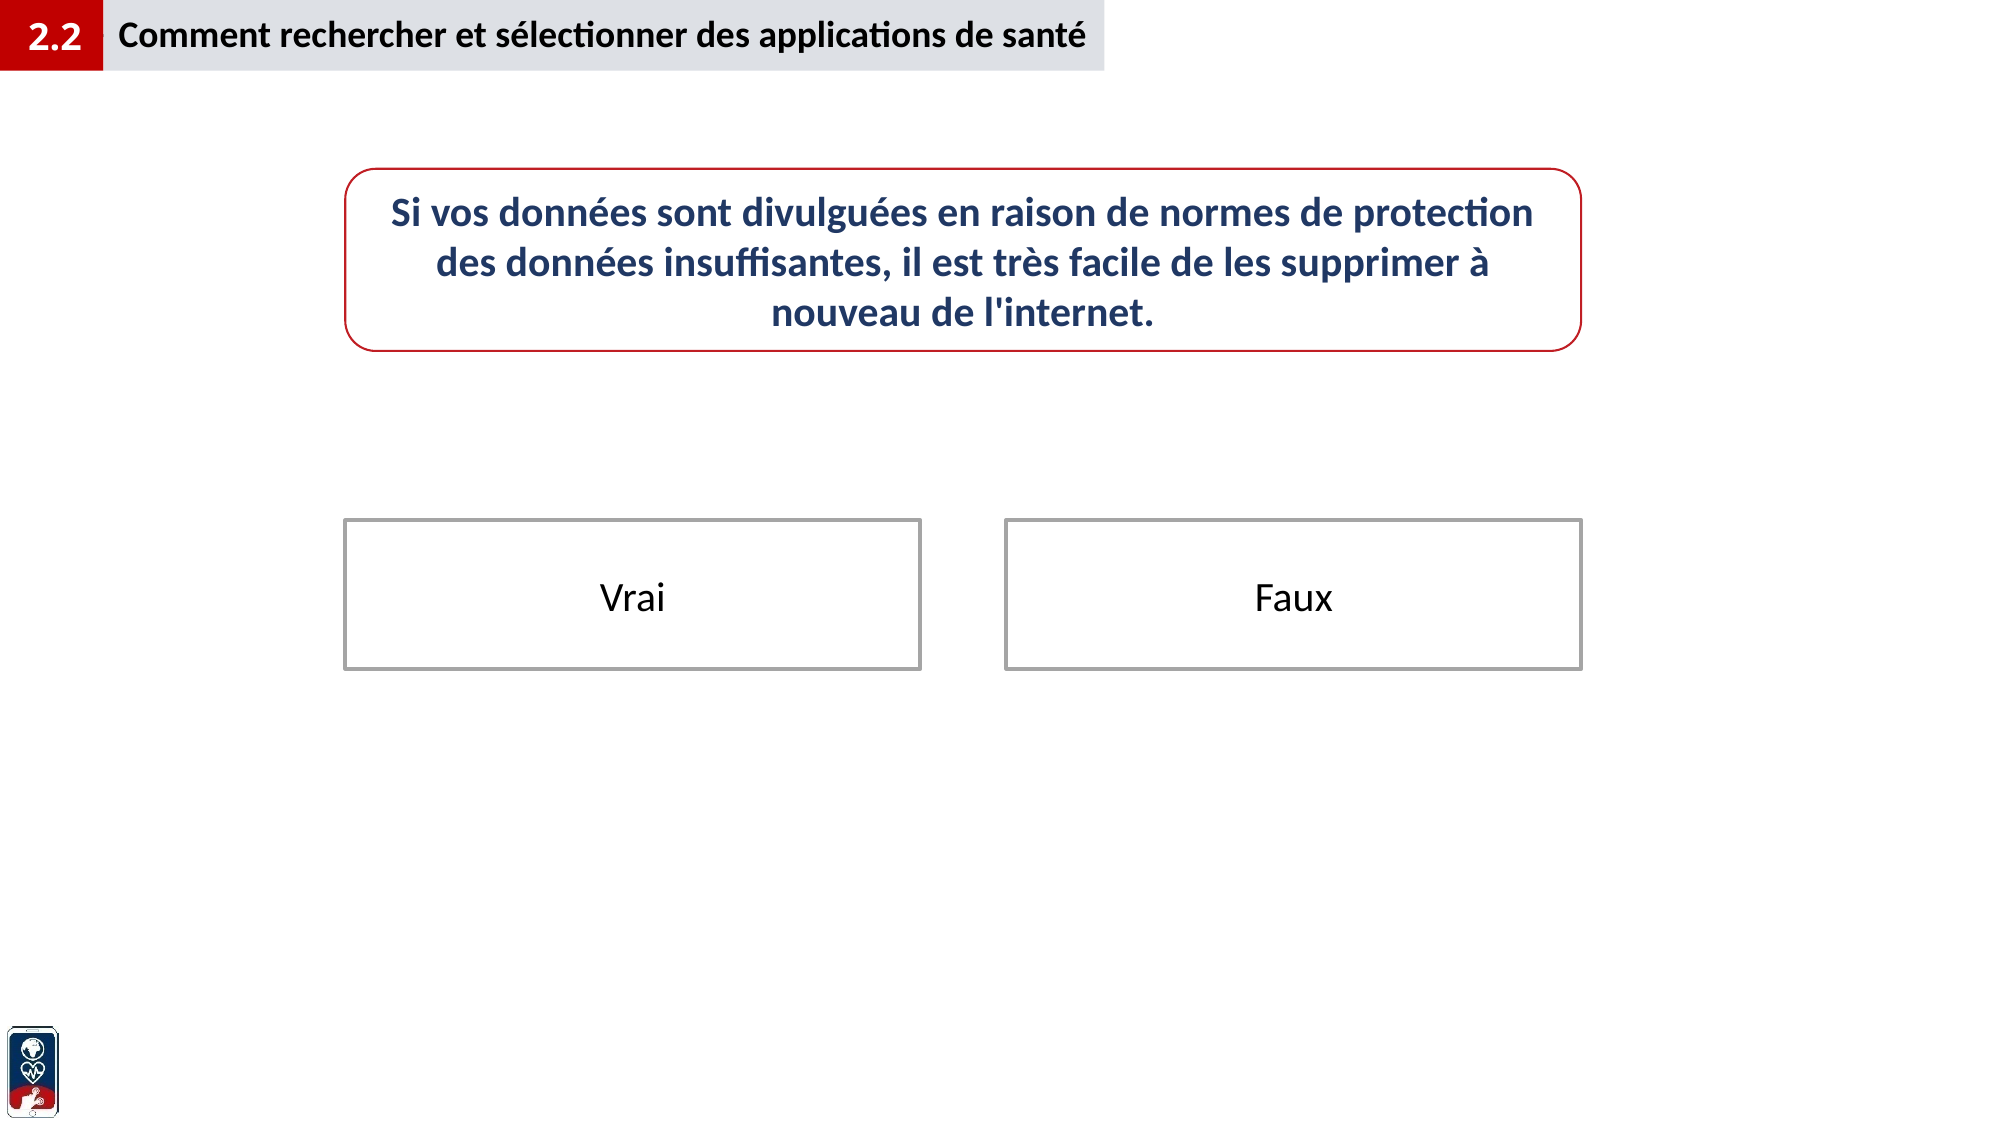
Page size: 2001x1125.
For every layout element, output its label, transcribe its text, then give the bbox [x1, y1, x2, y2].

text_box Faux [1004, 518, 1583, 671]
text_box Vrai [343, 518, 922, 671]
picture [7, 1026, 59, 1118]
text_box [0, 0, 103, 71]
text_box Comment rechercher et sélectionner des applications de santé [103, 0, 1105, 71]
text_box Si vos données sont divulguées en raison de normes de protection des données insuffisantes, il est très facile de les supprimer à nouveau de l'internet. [345, 168, 1582, 351]
text_box 2.2 [13, 10, 104, 60]
